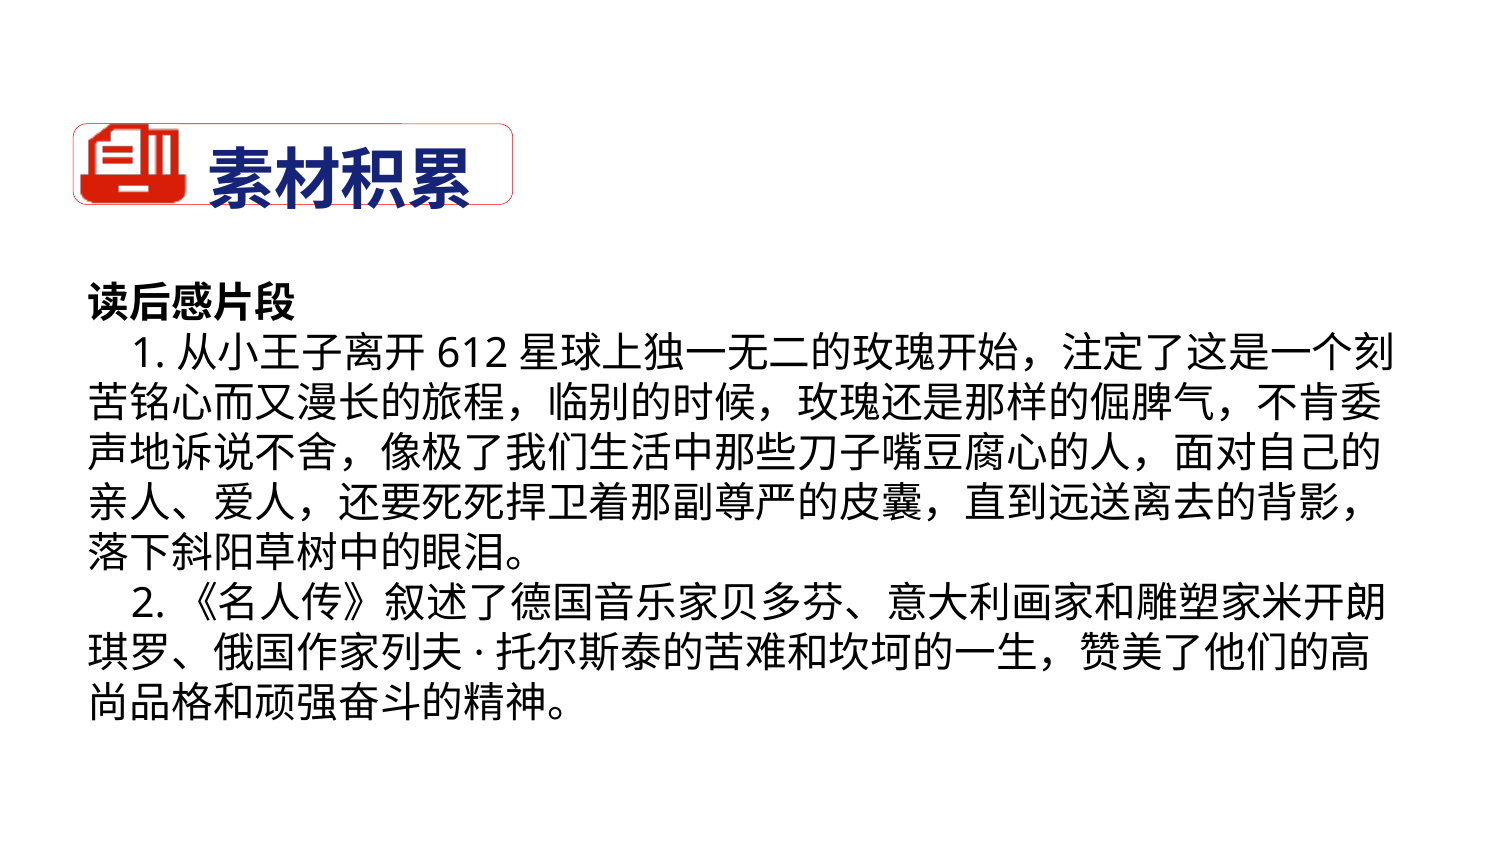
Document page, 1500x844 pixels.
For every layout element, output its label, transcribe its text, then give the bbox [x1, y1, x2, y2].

text_box [193, 122, 514, 203]
picture [73, 118, 193, 208]
text_box 素材积累 [192, 129, 508, 224]
list 读后感片段 1.从小王子离开612星球上独一无二的玫瑰开始，注定了这是一个刻苦铭心而又漫长的旅程，临别的时候，玫瑰还是那样的倔脾气，不肯委声地诉说不舍，像极了我们生活中那些刀子嘴豆腐心的人，面对自己的亲人、爱人，还要死死捍卫着那副尊严的皮囊，直到远送离去的背影，落下斜阳草树中的眼泪。 2.《名人传》叙述了德国音乐家贝多芬、意大利画家和雕塑家米开朗琪罗、俄国作家列夫·托尔斯泰的苦难和坎坷的一生，赞美了他们的高尚品格和顽强奋斗的精神。 [73, 268, 1424, 826]
